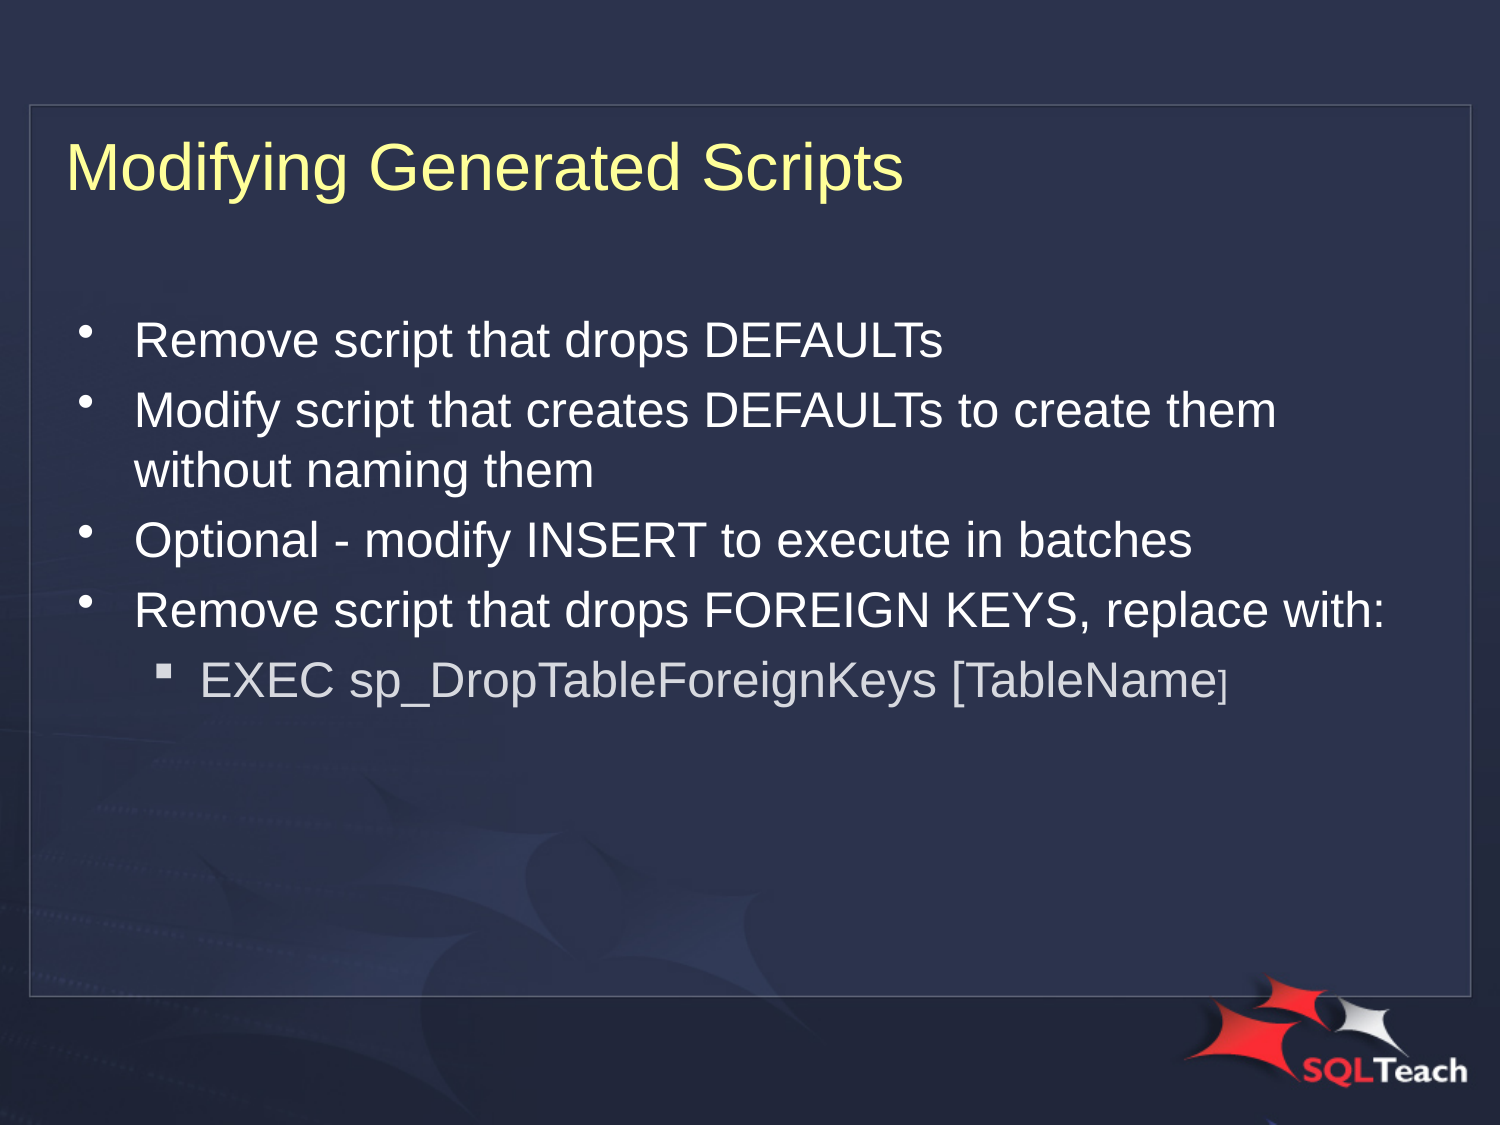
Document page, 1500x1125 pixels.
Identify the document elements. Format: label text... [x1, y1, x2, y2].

title Modifying Generated Scripts [49, 137, 1326, 191]
list Remove script that drops DEFAULTs Modify script that creates DEFAULTs to create them without naming them Optional - modify INSERT to execute in batches Remove script that drops FOREIGN KEYS, replace with: EXEC sp_DropTableForeignKeys [TableName] [62, 299, 1439, 975]
picture [0, 0, 1500, 1125]
